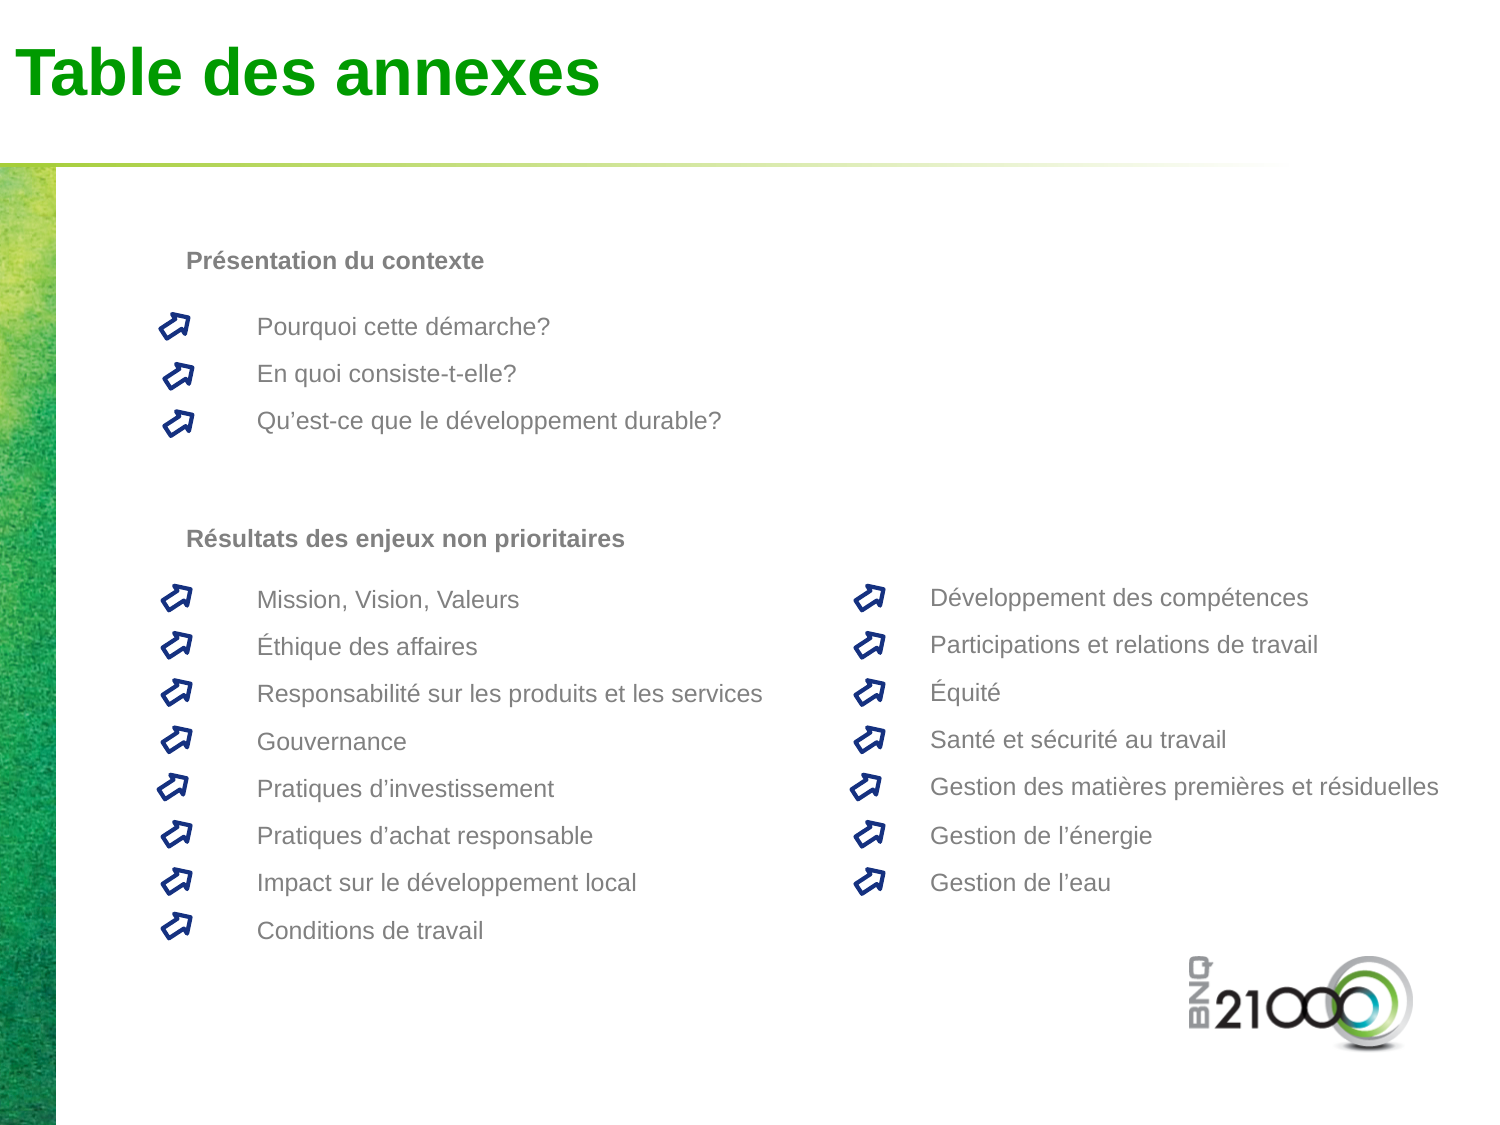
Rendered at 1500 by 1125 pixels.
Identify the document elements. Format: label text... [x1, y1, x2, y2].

text_box Santé et sécurité au travail [915, 716, 1412, 761]
text_box [853, 867, 886, 896]
text_box Équité [915, 668, 1412, 714]
text_box Gestion de l’eau [915, 859, 1467, 905]
text_box En quoi consiste-t-elle? [242, 349, 951, 395]
text_box [160, 630, 193, 660]
picture [1184, 955, 1418, 1055]
text_box Pratiques d’achat responsable [242, 812, 833, 858]
text_box Conditions de travail [242, 906, 951, 952]
text_box [162, 361, 195, 391]
text_box [160, 911, 193, 941]
text_box [160, 678, 193, 707]
text_box Développement des compétences [915, 574, 1412, 619]
text_box Impact sur le développement local [242, 859, 845, 905]
title Table des annexes [0, 30, 951, 162]
text_box [849, 772, 882, 802]
text_box Gouvernance [242, 717, 845, 763]
text_box [853, 819, 886, 849]
text_box [853, 583, 886, 613]
text_box [160, 867, 193, 896]
text_box [162, 409, 195, 438]
text_box [853, 725, 886, 755]
picture [0, 163, 1500, 1125]
text_box [853, 678, 886, 707]
text_box Pourquoi cette démarche? [242, 302, 951, 348]
text_box Participations et relations de travail [915, 621, 1412, 667]
text_box Présentation du contexte [171, 237, 727, 283]
text_box Gestion de l’énergie [915, 812, 1467, 858]
text_box Éthique des affaires [242, 623, 951, 669]
text_box [853, 630, 886, 660]
text_box [160, 819, 193, 849]
text_box Pratiques d’investissement [242, 765, 845, 810]
text_box Gestion des matières premières et résiduelles [915, 763, 1467, 808]
text_box [160, 725, 193, 755]
text_box Responsabilité sur les produits et les services [242, 670, 833, 716]
text_box Résultats des enjeux non prioritaires [171, 515, 727, 560]
text_box [160, 583, 193, 613]
text_box [158, 312, 191, 341]
text_box [156, 772, 189, 802]
text_box Mission, Vision, Valeurs [242, 576, 951, 621]
text_box Qu’est-ce que le développement durable? [242, 397, 786, 442]
